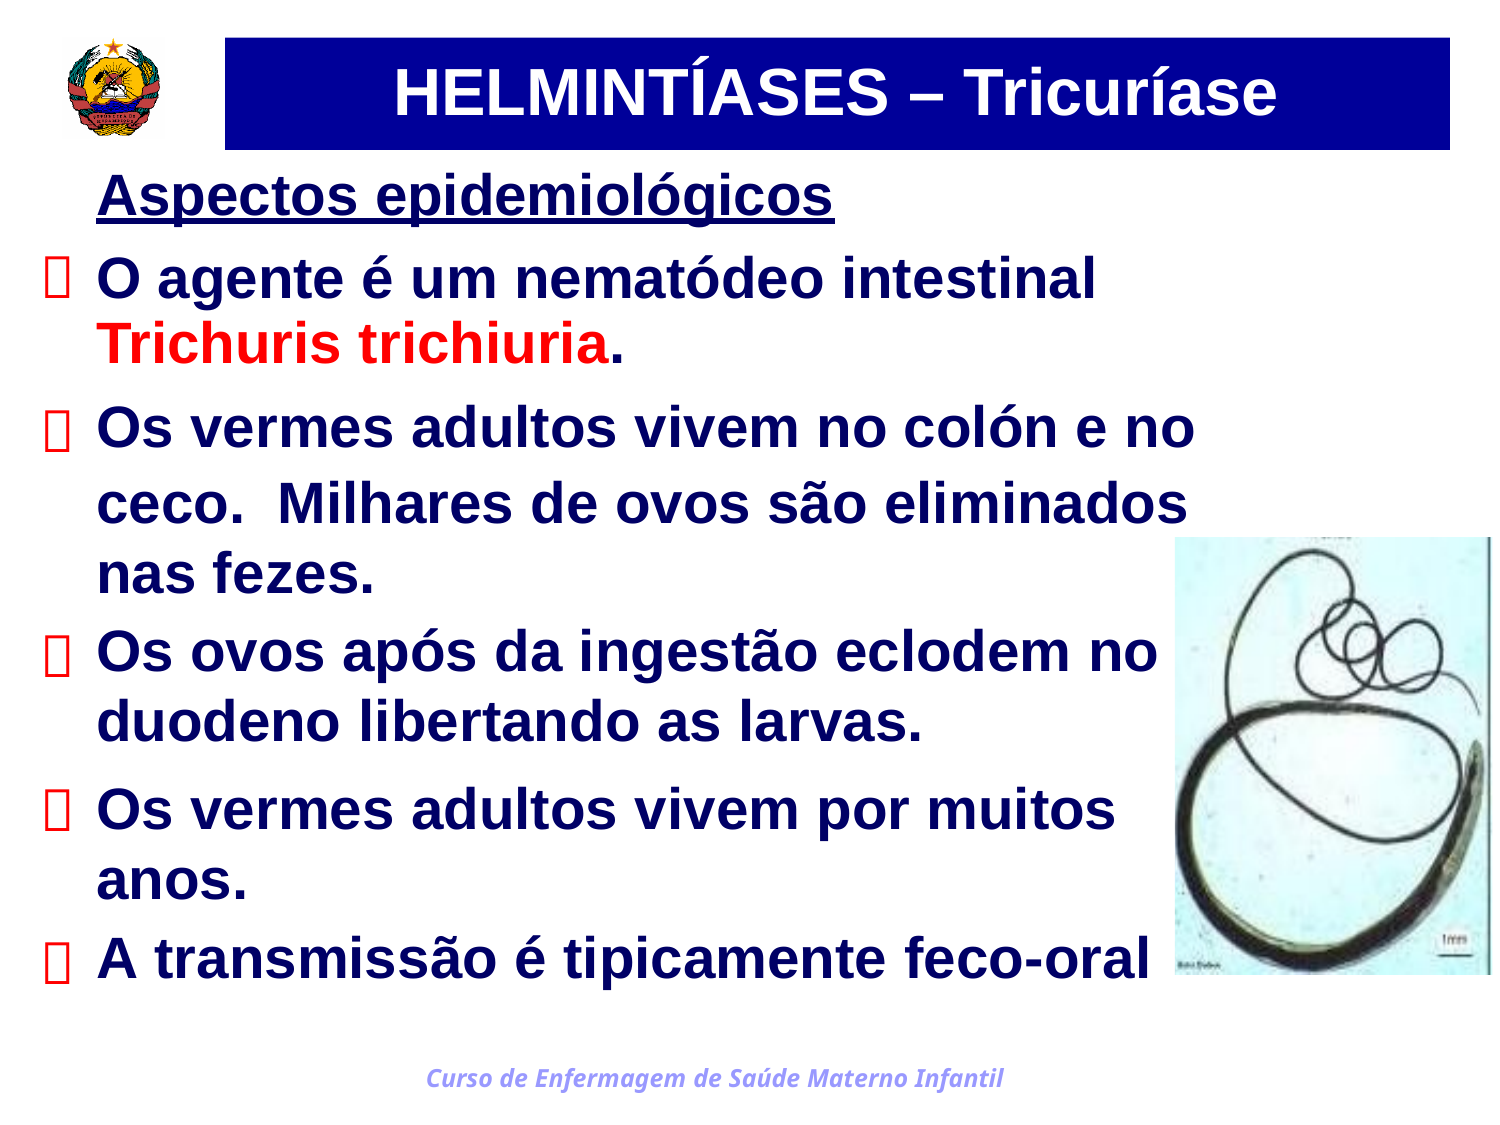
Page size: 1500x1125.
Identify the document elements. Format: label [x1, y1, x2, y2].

text_box [94, 248, 1207, 466]
text_box [423, 1064, 1118, 1094]
text_box [94, 543, 1173, 998]
text_box [37, 403, 78, 466]
text_box [1174, 537, 1493, 975]
text_box [37, 249, 78, 312]
text_box [94, 164, 847, 228]
text_box [275, 473, 1200, 536]
text_box [94, 473, 257, 536]
text_box [225, 37, 1450, 150]
text_box [37, 627, 78, 690]
text_box [37, 781, 78, 844]
text_box [37, 935, 78, 998]
text_box [62, 37, 165, 139]
